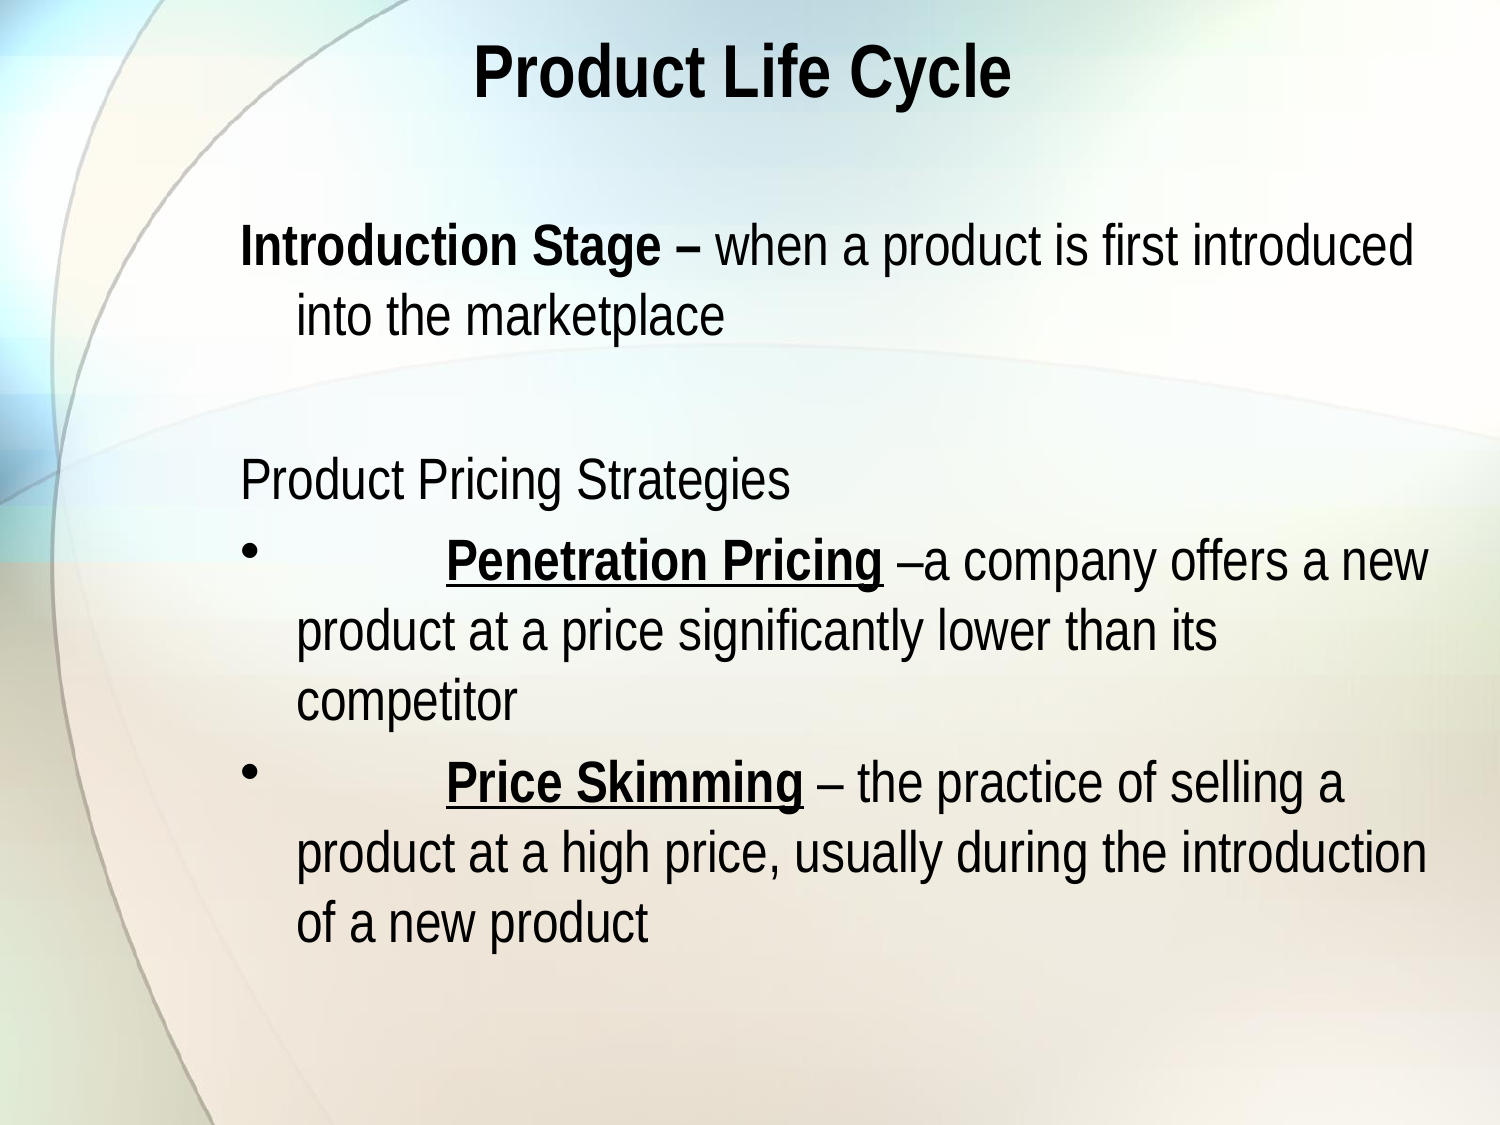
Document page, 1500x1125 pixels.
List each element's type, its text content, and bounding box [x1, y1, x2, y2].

picture [0, 0, 1500, 1125]
list Introduction Stage – when a product is first introduced into the marketplace Product Pricing Strategies Penetration Pricing –a company offers a new product at a price significantly lower than its competitor Price Skimming – the practice of selling a product at a high price, usually during the introduction of a new product [224, 199, 1463, 1026]
title Product Life Cycle [24, 49, 1463, 176]
